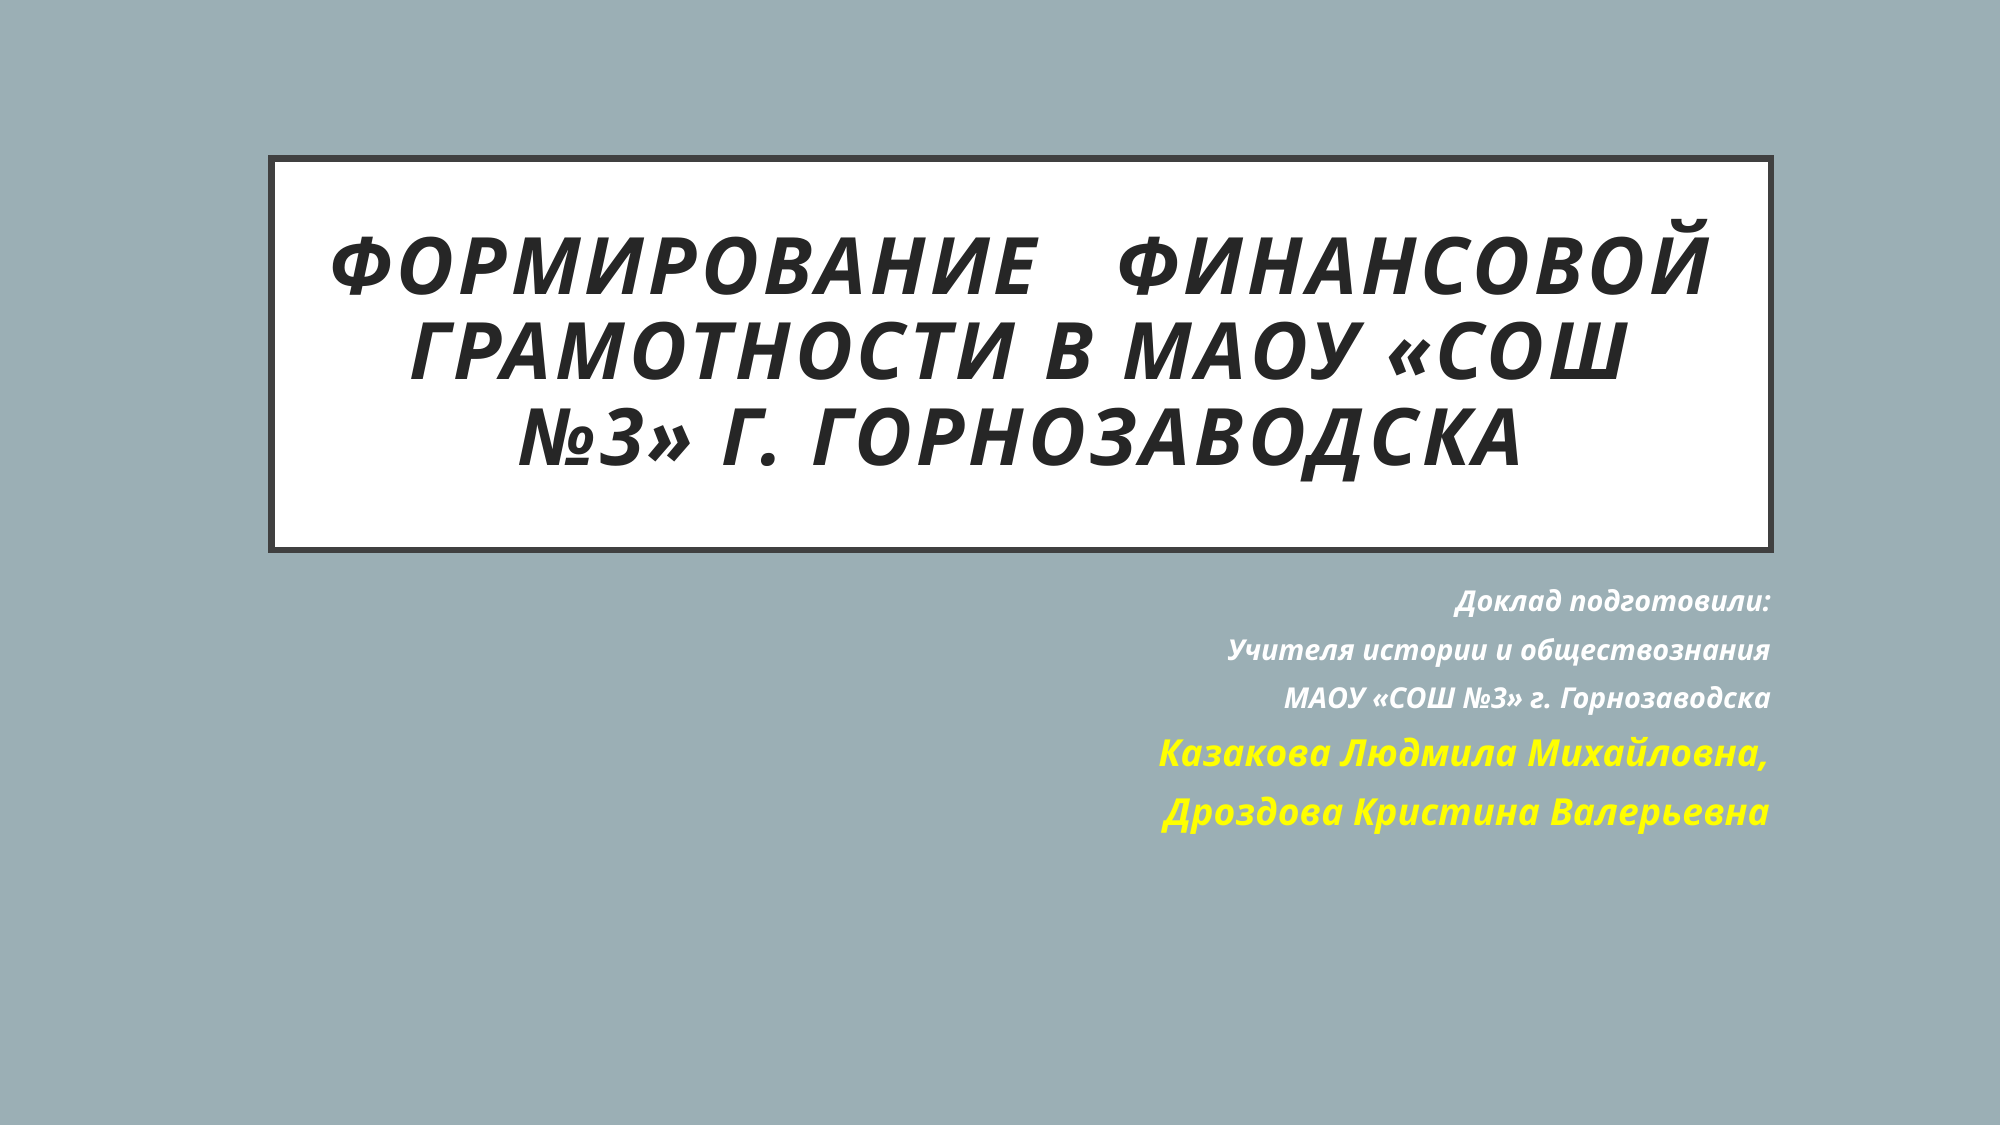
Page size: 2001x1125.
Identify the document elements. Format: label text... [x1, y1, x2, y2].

title Формирование финансовой грамотности в МАОУ «СОШ №3» г. Горнозаводска [268, 155, 1774, 553]
subtitle Доклад подготовили: Учителя истории и обществознания МАОУ «СОШ №3» г. Горнозаводска Казакова Людмила Михайловна, Дроздова Кристина Валерьевна [1070, 574, 1786, 847]
